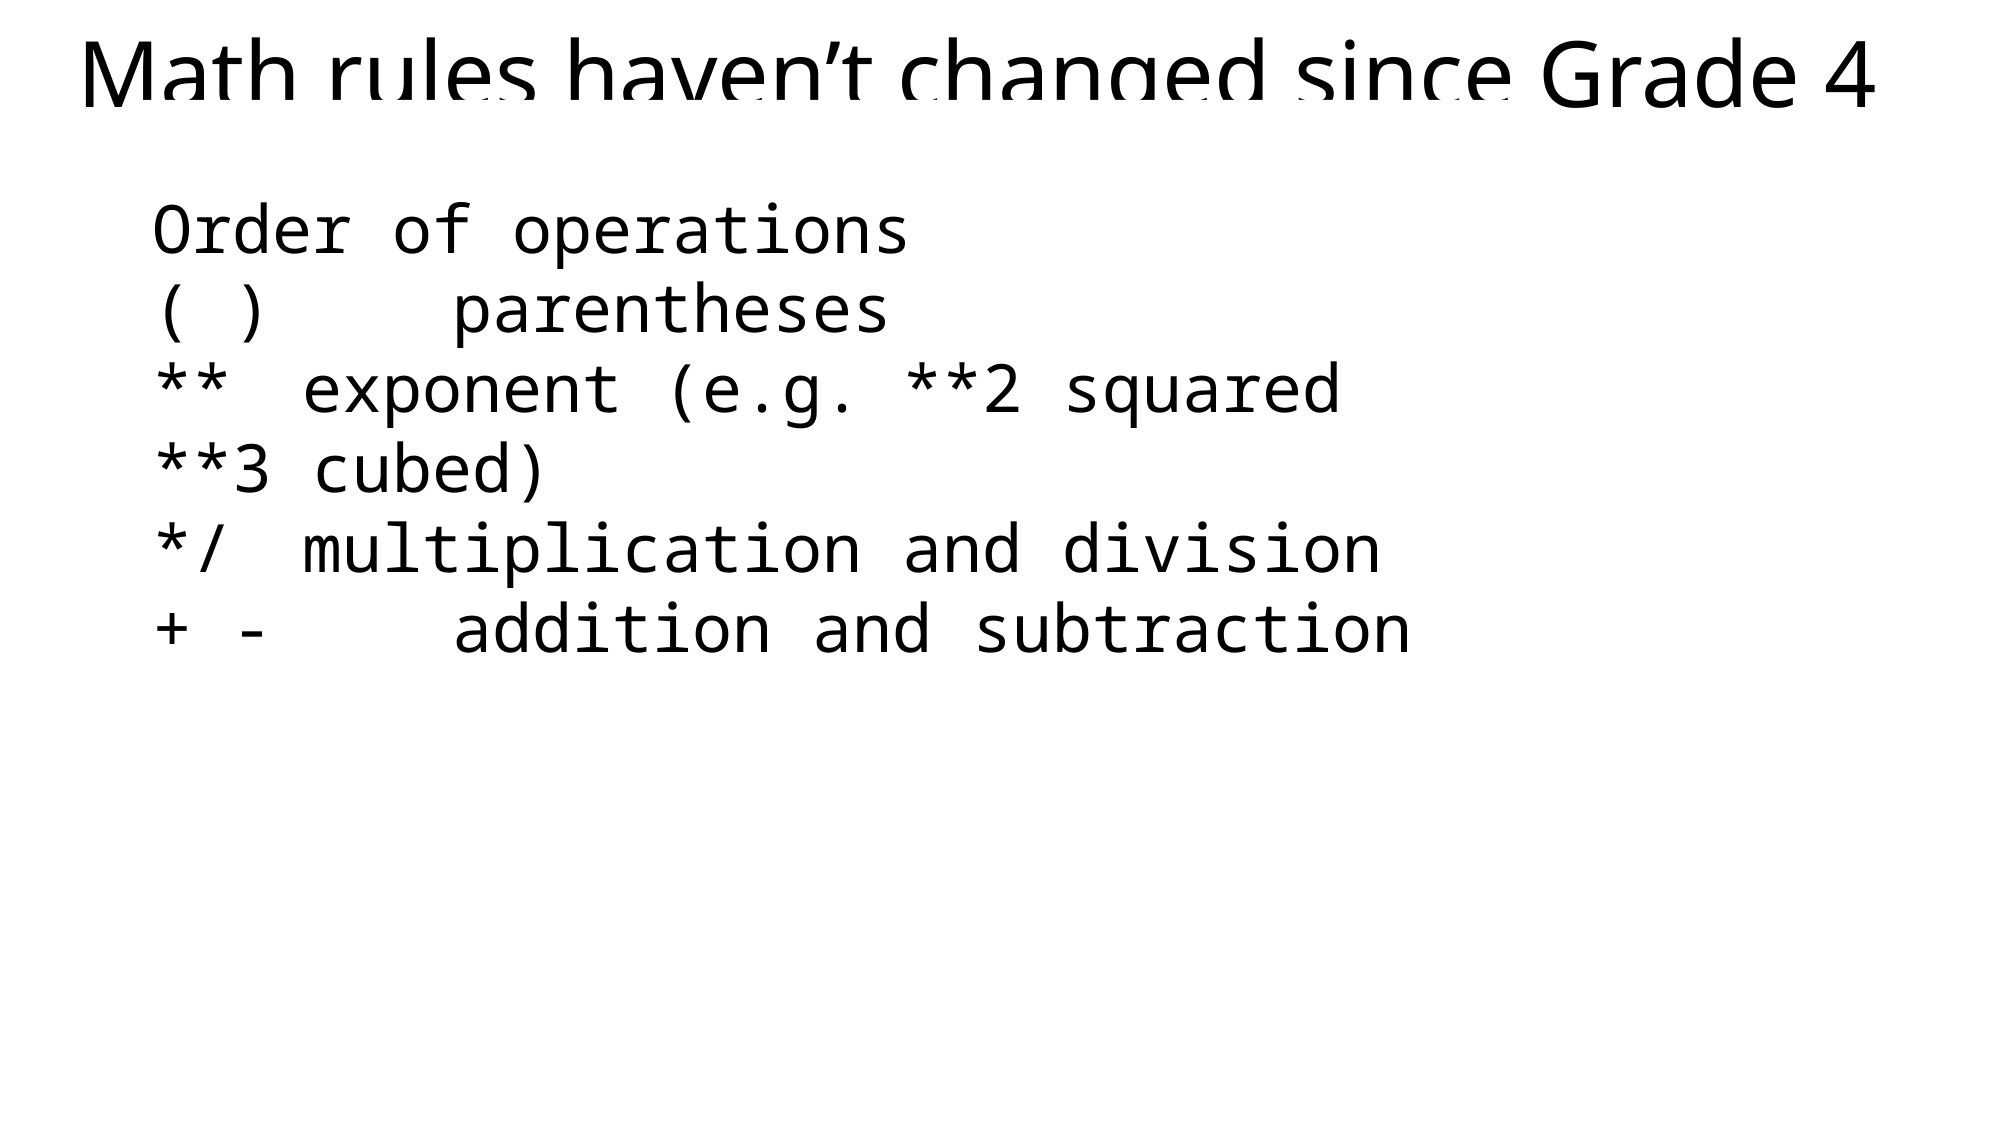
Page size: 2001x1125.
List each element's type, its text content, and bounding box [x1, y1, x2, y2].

list Order of operations ( ) parentheses ** exponent (e.g. **2 squared **3 cubed) */ multiplication and division + - addition and subtraction [137, 99, 1516, 753]
title Math rules haven’t changed since Grade 4 [62, 29, 1953, 205]
